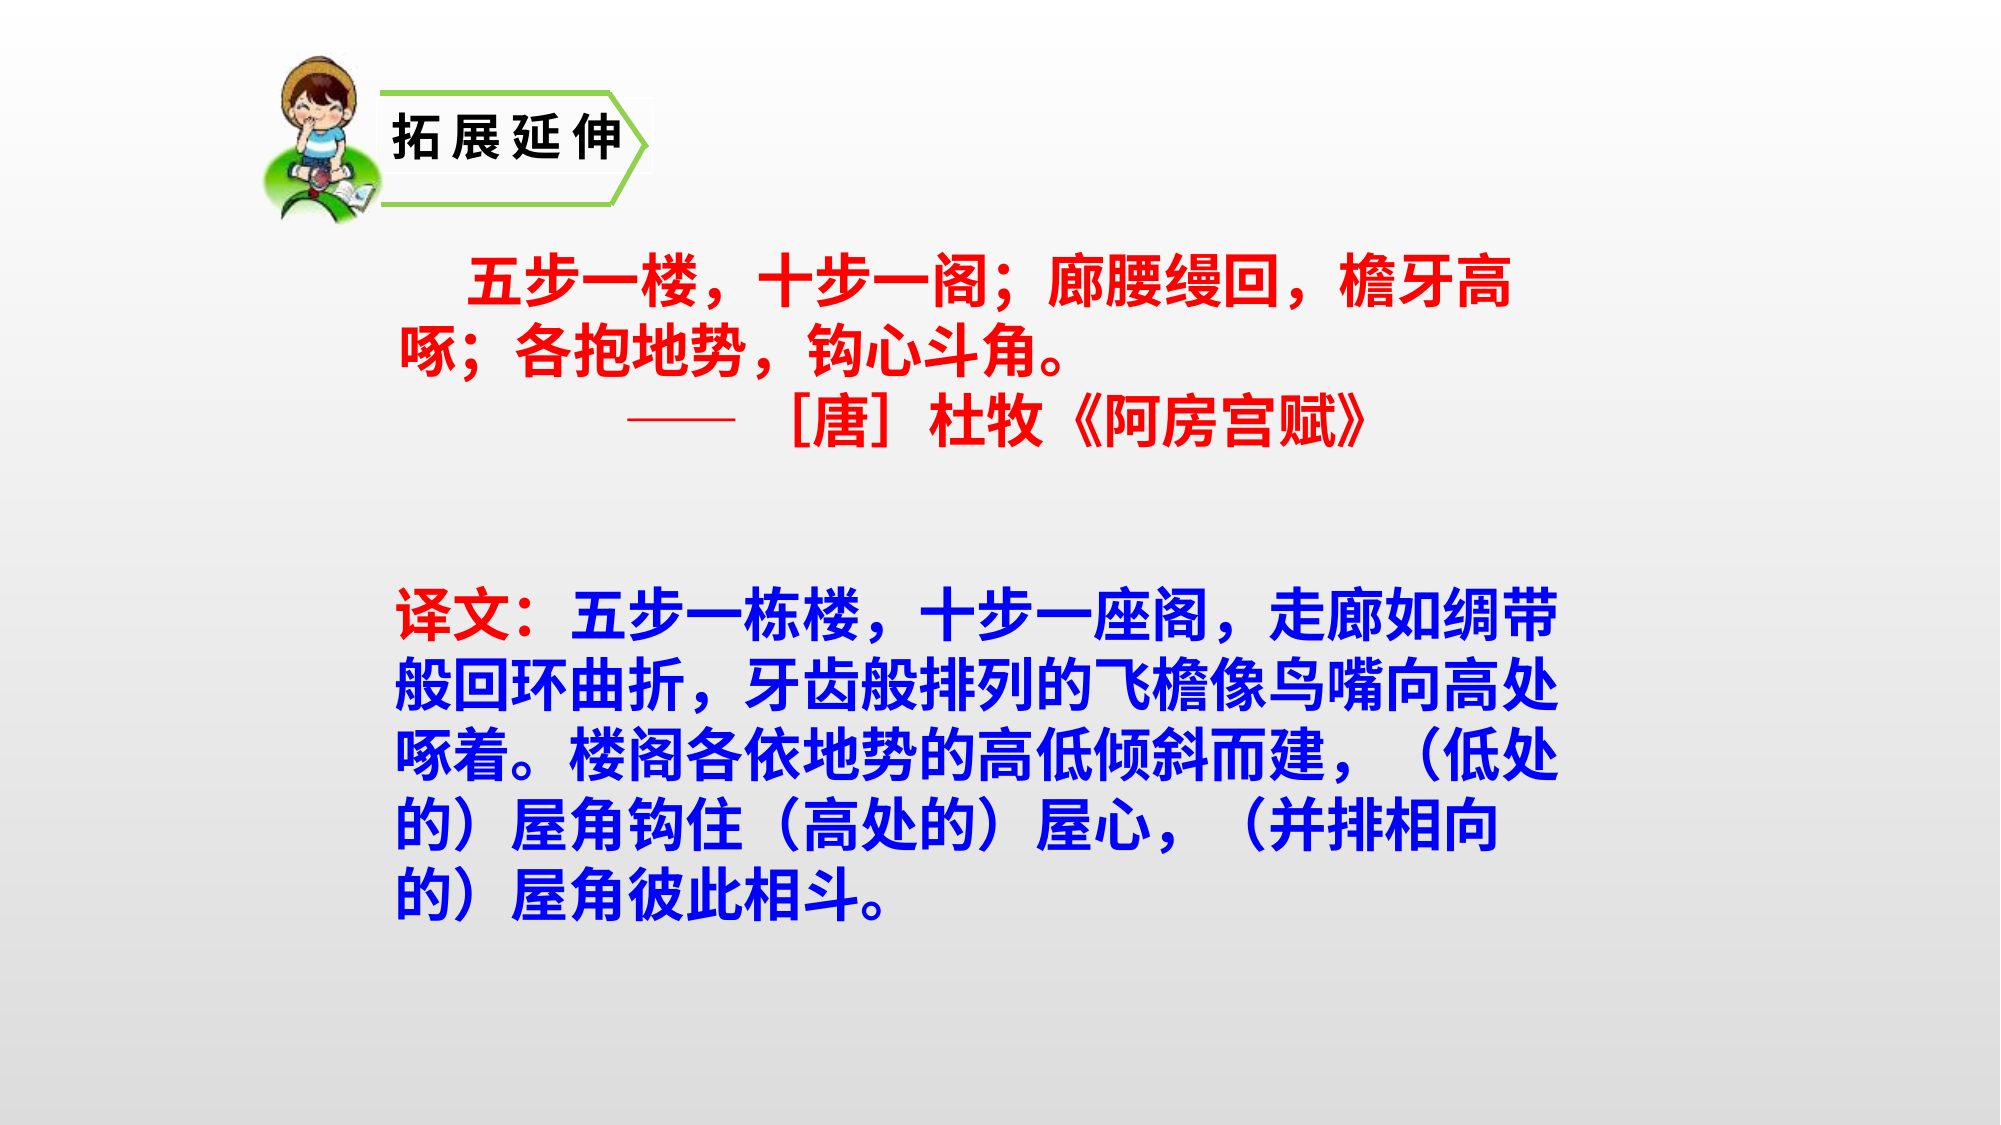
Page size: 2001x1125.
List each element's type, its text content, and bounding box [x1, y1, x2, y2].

text_box 译文：五步一栋楼，十步一座阁，走廊如绸带般回环曲折，牙齿般排列的飞檐像鸟嘴向高处啄着。楼阁各依地势的高低倾斜而建，（低处的）屋角钩住（高处的）屋心，（并排相向的）屋角彼此相斗。 [374, 567, 1621, 938]
text_box 五步一楼，十步一阁；廊腰缦回，檐牙高啄；各抱地势，钩心斗角。 ——［唐］杜牧《阿房宫赋》 [378, 233, 1624, 464]
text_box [258, 28, 653, 231]
